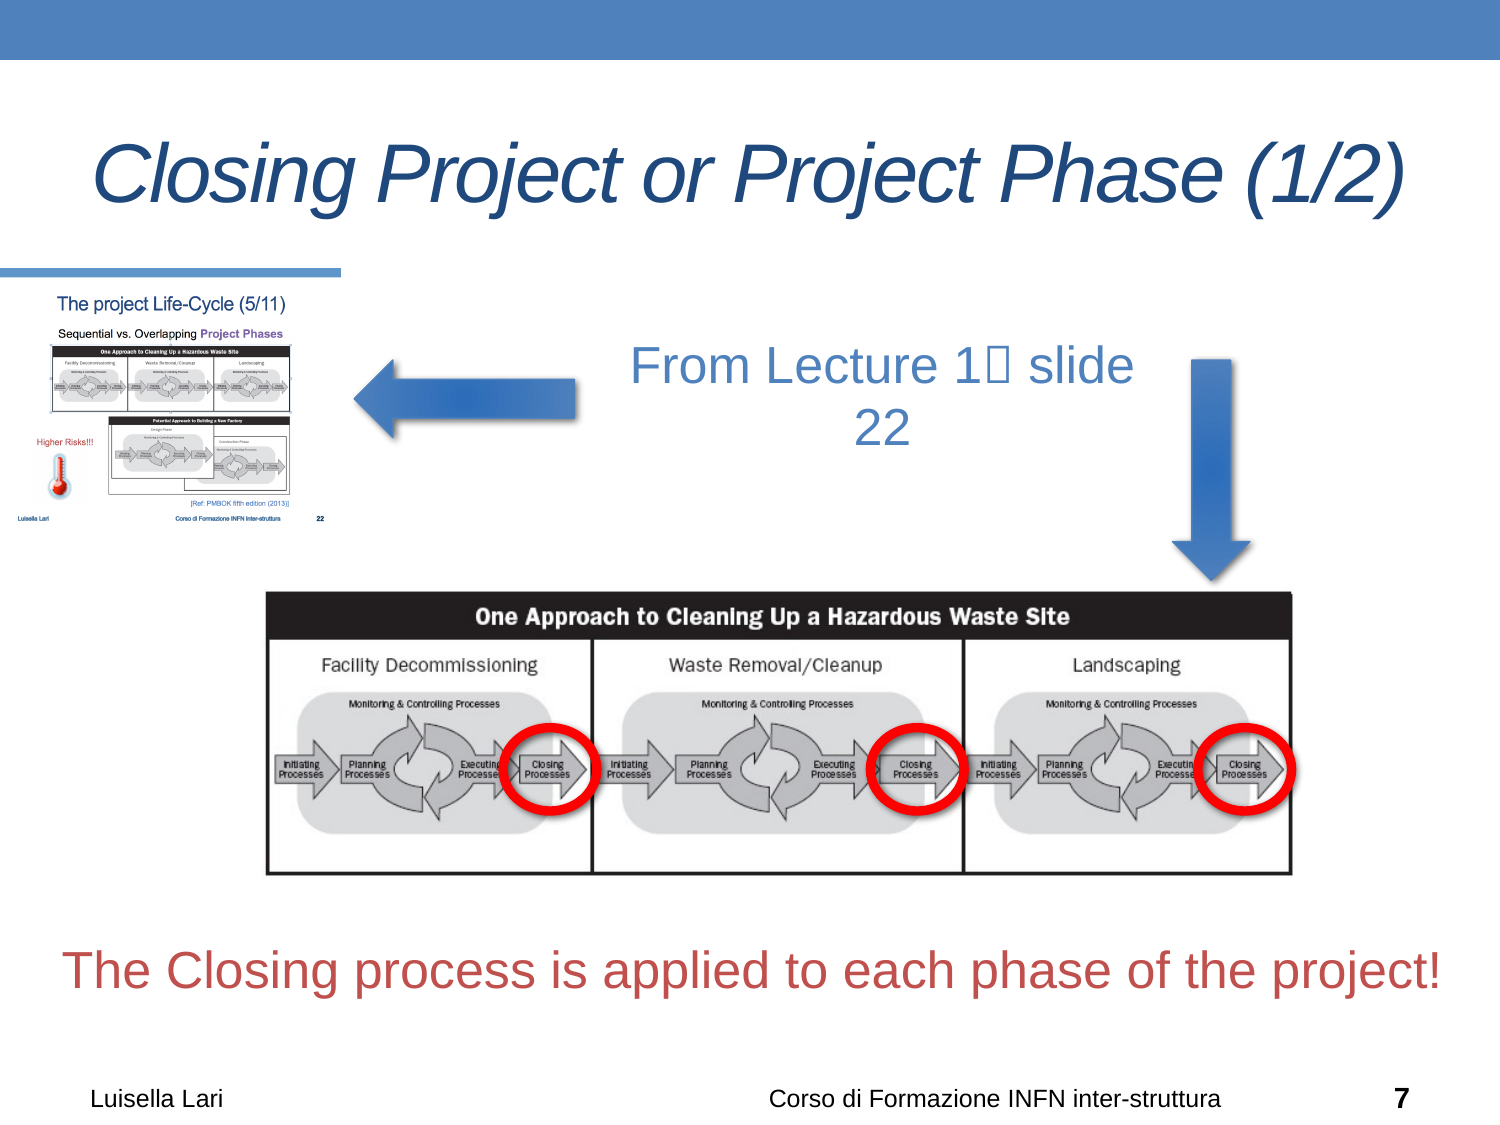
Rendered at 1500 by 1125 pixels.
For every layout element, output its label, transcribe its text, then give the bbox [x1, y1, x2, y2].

picture [0, 268, 341, 525]
slide_number 7 [1250, 1070, 1425, 1125]
slide_number Luisella Lari [75, 1070, 550, 1125]
text_box [353, 359, 576, 439]
text_box [1171, 359, 1251, 581]
text_box From Lecture 1 slide 22 [607, 323, 1158, 431]
title Closing Project or Project Phase (1/2) [75, 87, 1425, 250]
picture [261, 588, 1295, 878]
list The Closing process is applied to each phase of the project! [35, 928, 1469, 1036]
footer Corso di Formazione INFN inter-struttura [562, 1070, 1238, 1125]
